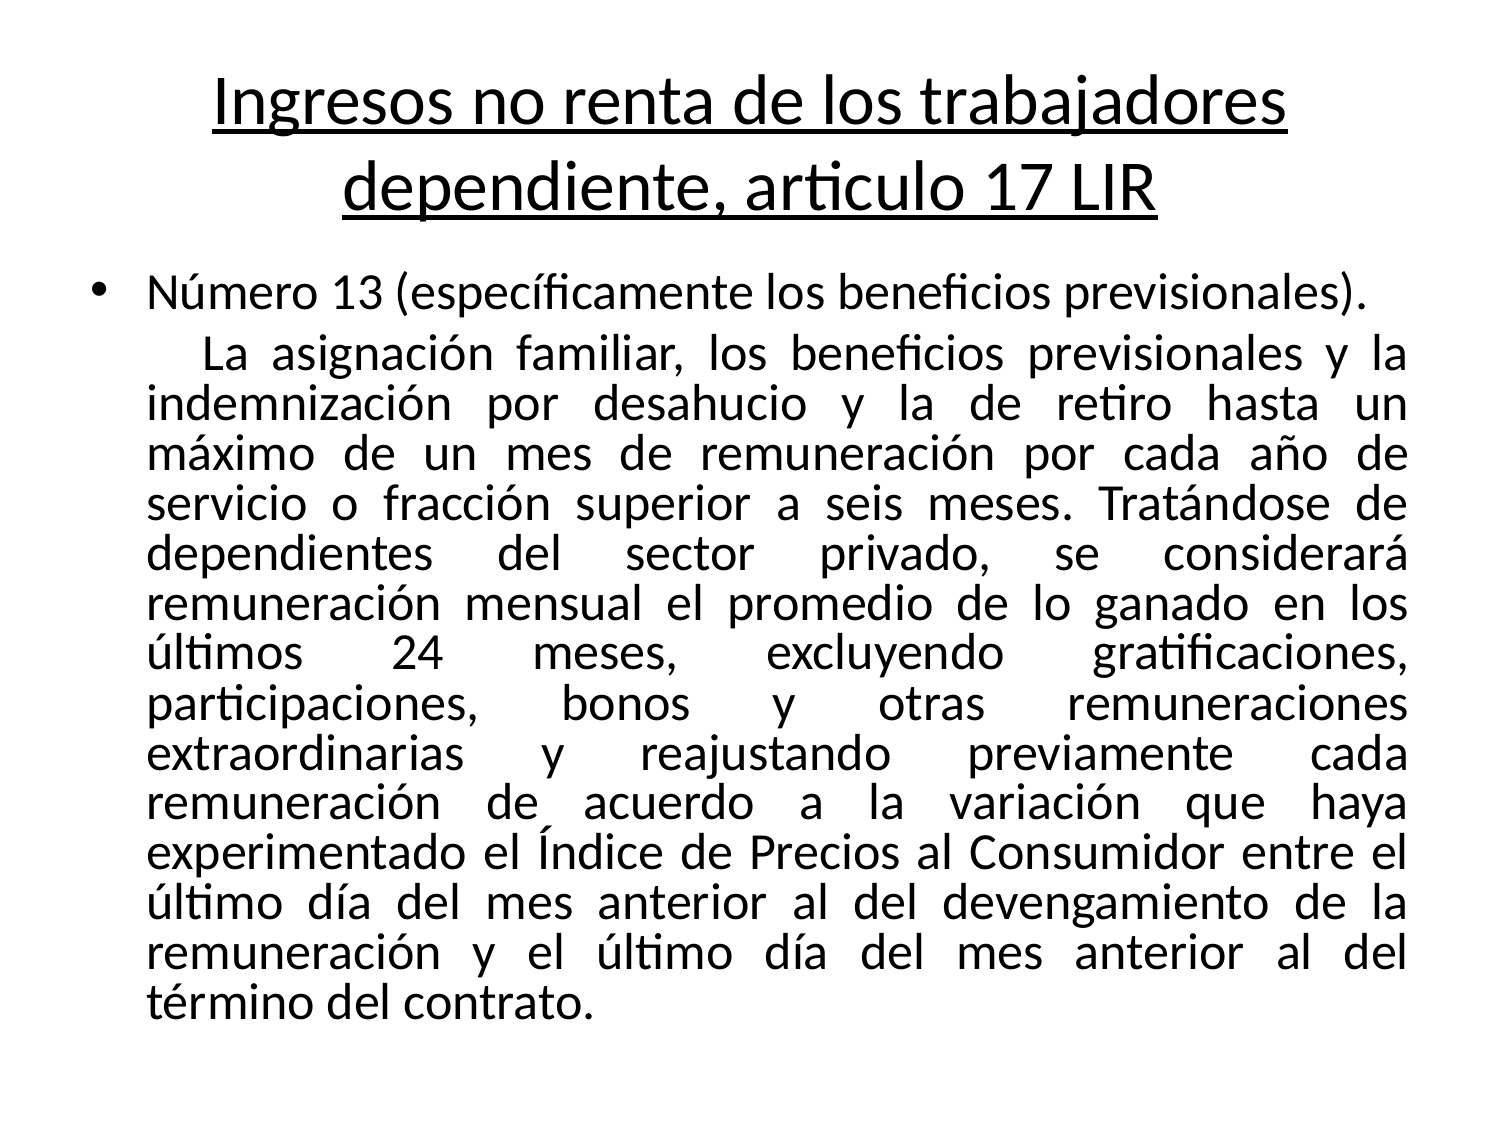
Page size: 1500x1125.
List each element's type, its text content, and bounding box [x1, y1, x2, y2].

list Número 13 (específicamente los beneficios previsionales). La asignación familiar, los beneficios previsionales y la indemnización por desahucio y la de retiro hasta un máximo de un mes de remuneración por cada año de servicio o fracción superior a seis meses. Tratándose de dependientes del sector privado, se considerará remuneración mensual el promedio de lo ganado en los últimos 24 meses, excluyendo gratificaciones, participaciones, bonos y otras remuneraciones extraordinarias y reajustando previamente cada remuneración de acuerdo a la variación que haya experimentado el Índice de Precios al Consumidor entre el último día del mes anterior al del devengamiento de la remuneración y el último día del mes anterior al del término del contrato. [74, 262, 1426, 1083]
title Ingresos no renta de los trabajadores dependiente, articulo 17 LIR [74, 44, 1426, 233]
